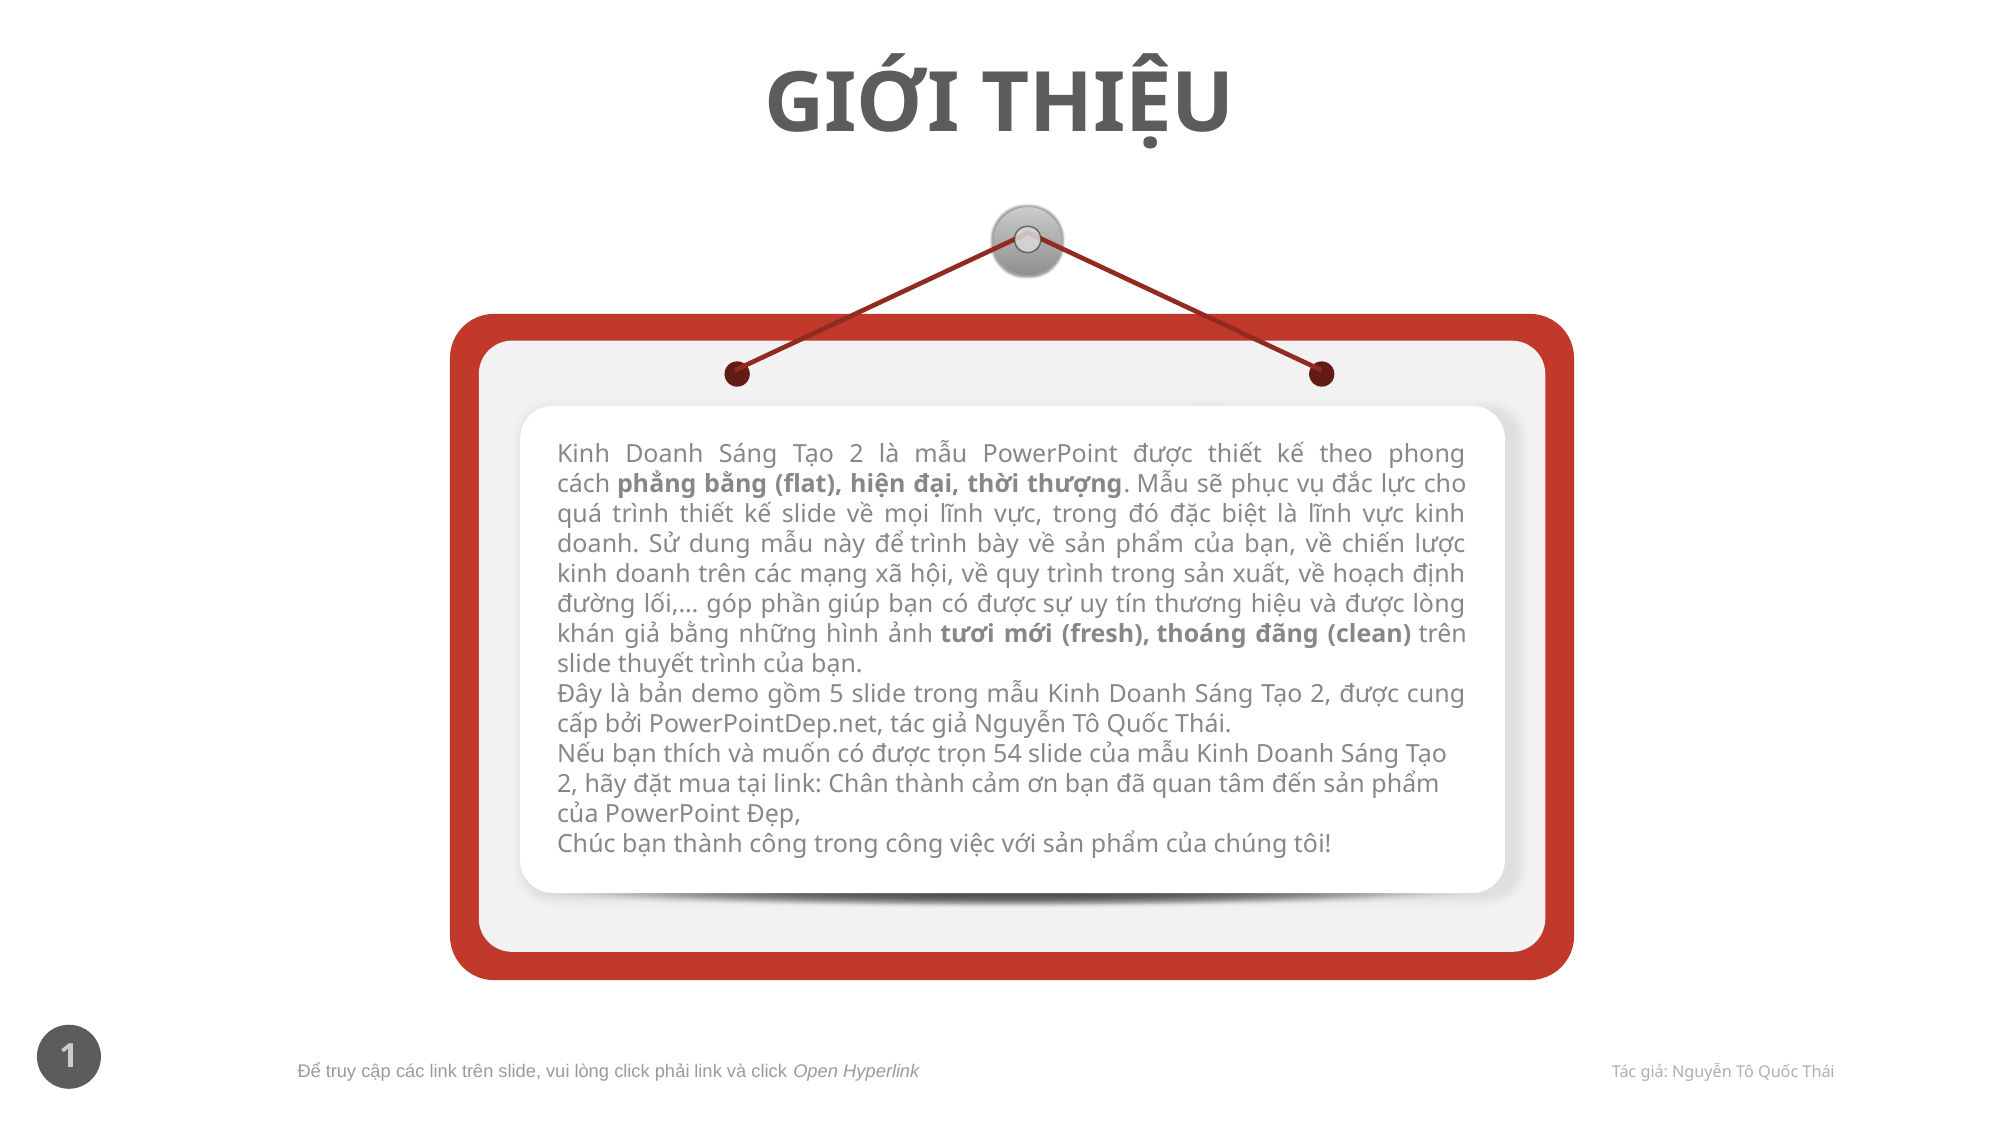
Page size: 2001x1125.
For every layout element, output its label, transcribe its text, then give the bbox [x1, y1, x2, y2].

text_box Để truy cập các link trên slide, vui lòng click phải link và click Open Hyperlink [282, 1054, 1284, 1089]
text_box GIỚI THIỆU [749, 51, 1251, 157]
slide_number 1 [32, 1026, 106, 1087]
text_box Tác giả: Nguyễn Tô Quốc Thái [1515, 1054, 1850, 1089]
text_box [449, 207, 1575, 981]
